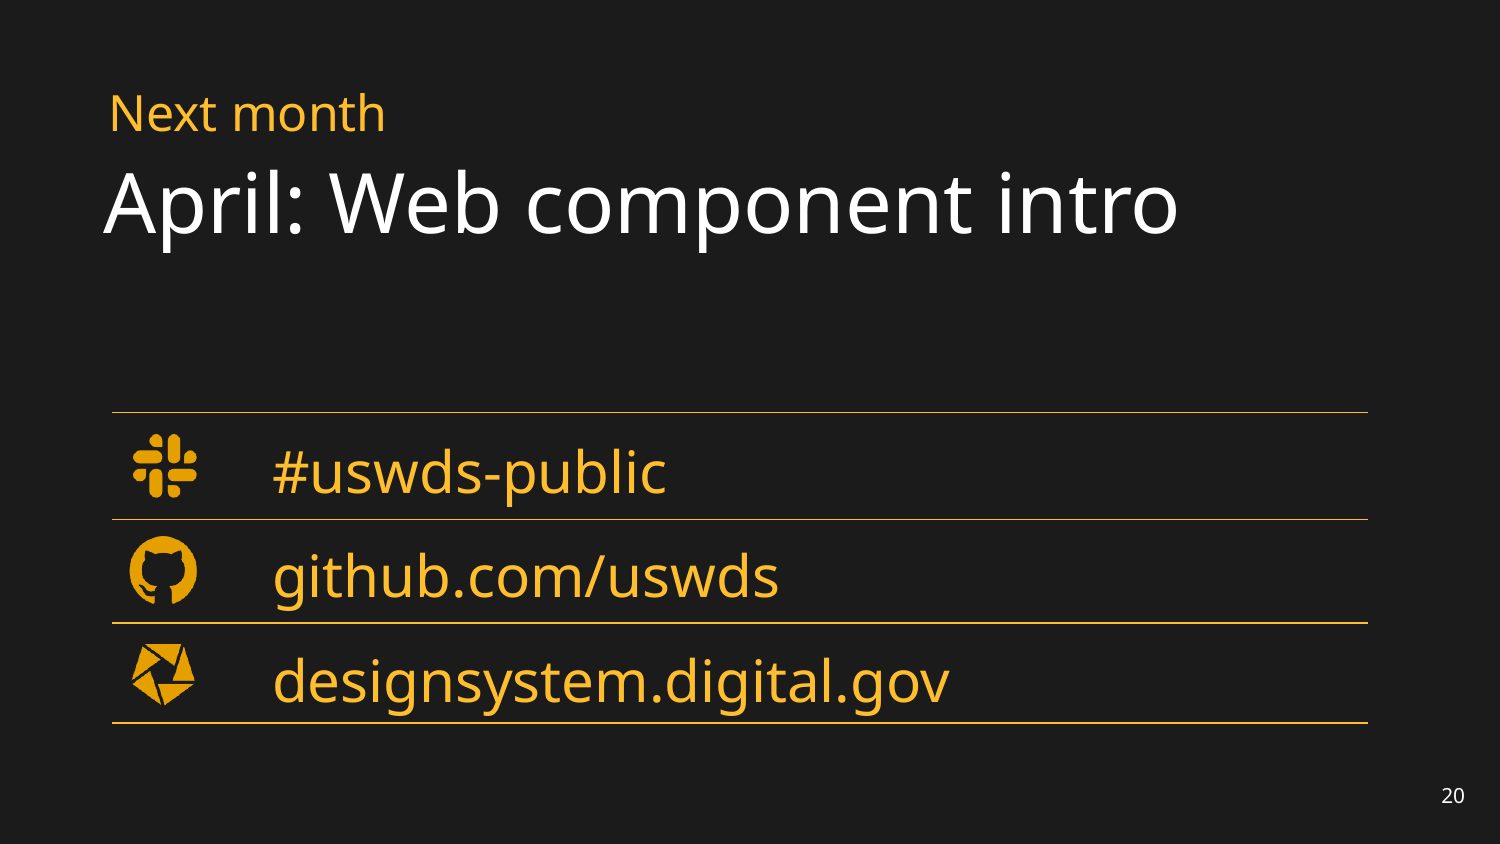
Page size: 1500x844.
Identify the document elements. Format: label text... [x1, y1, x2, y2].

subtitle April: Web component intro [88, 143, 1446, 395]
picture [133, 434, 182, 498]
picture [129, 644, 182, 706]
picture [127, 536, 182, 605]
list #uswds-public github.com/uswds designsystem.digital.gov [182, 413, 1385, 740]
slide_number 20 [1389, 764, 1480, 830]
title Next month [93, 66, 1492, 161]
